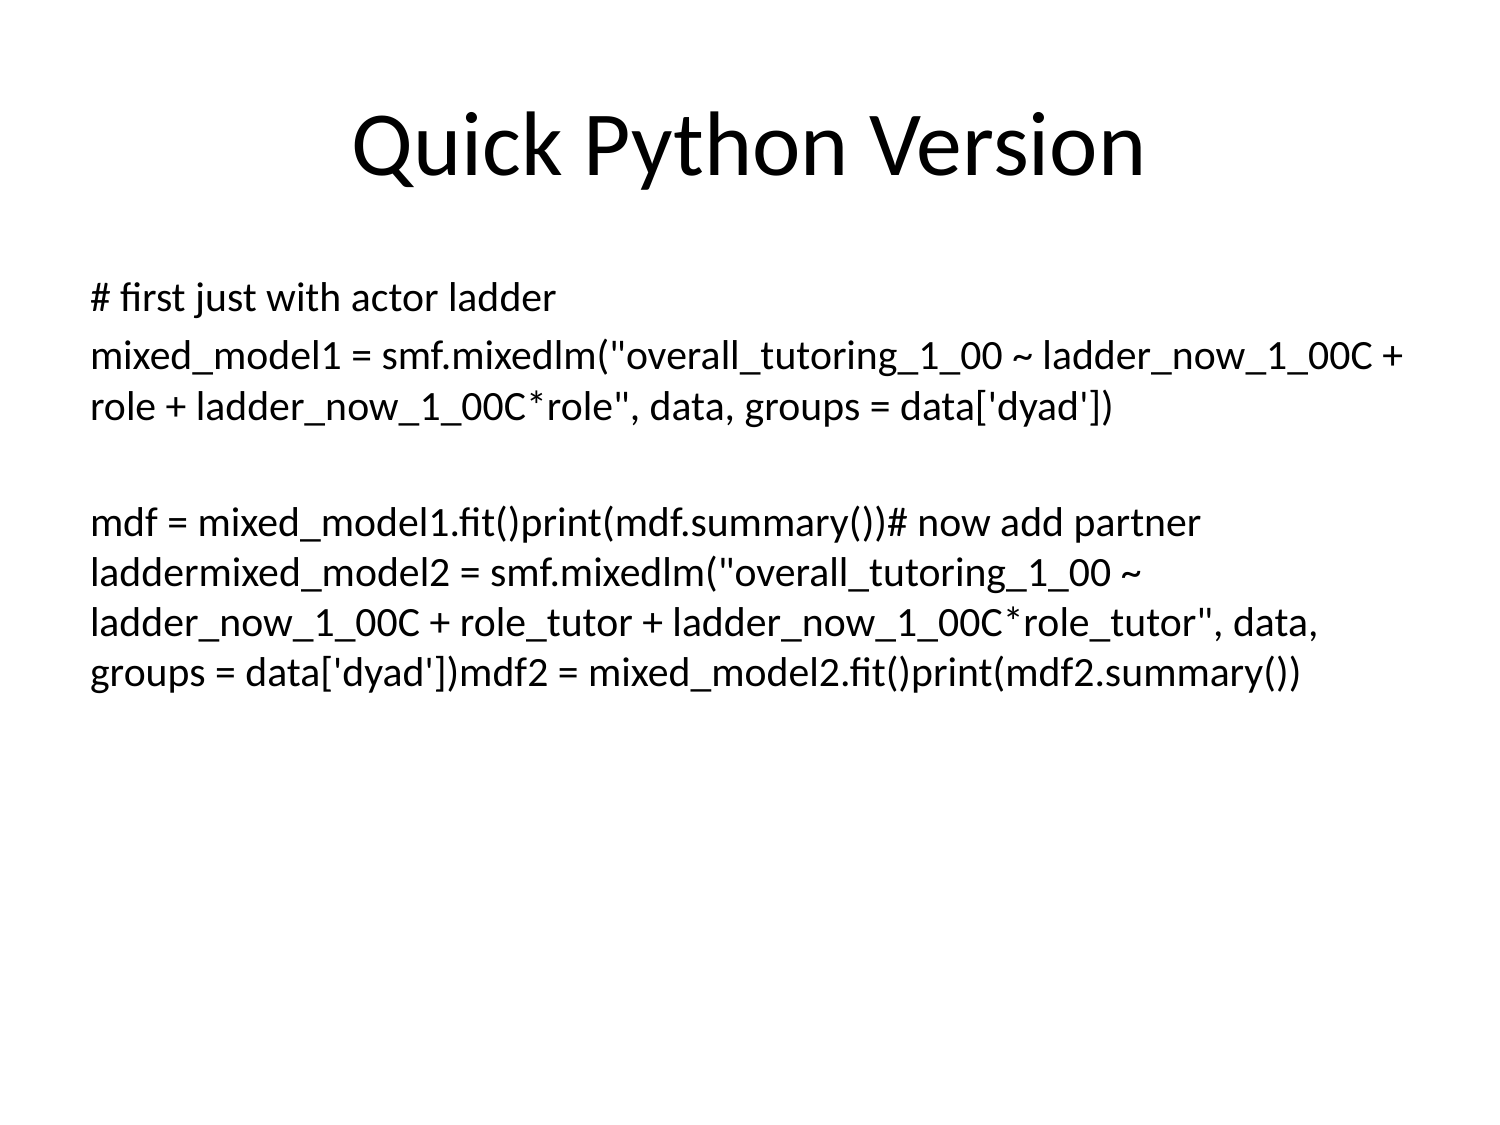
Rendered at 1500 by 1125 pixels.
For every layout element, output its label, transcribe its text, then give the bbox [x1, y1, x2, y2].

list # first just with actor ladder mixed_model1 = smf.mixedlm("overall_tutoring_1_00 ~ ladder_now_1_00C + role + ladder_now_1_00C*role", data, groups = data['dyad']) mdf = mixed_model1.fit()print(mdf.summary())# now add partner laddermixed_model2 = smf.mixedlm("overall_tutoring_1_00 ~ ladder_now_1_00C + role_tutor + ladder_now_1_00C*role_tutor", data, groups = data['dyad'])mdf2 = mixed_model2.fit()print(mdf2.summary()) [75, 262, 1425, 1005]
title Quick Python Version [75, 45, 1425, 233]
